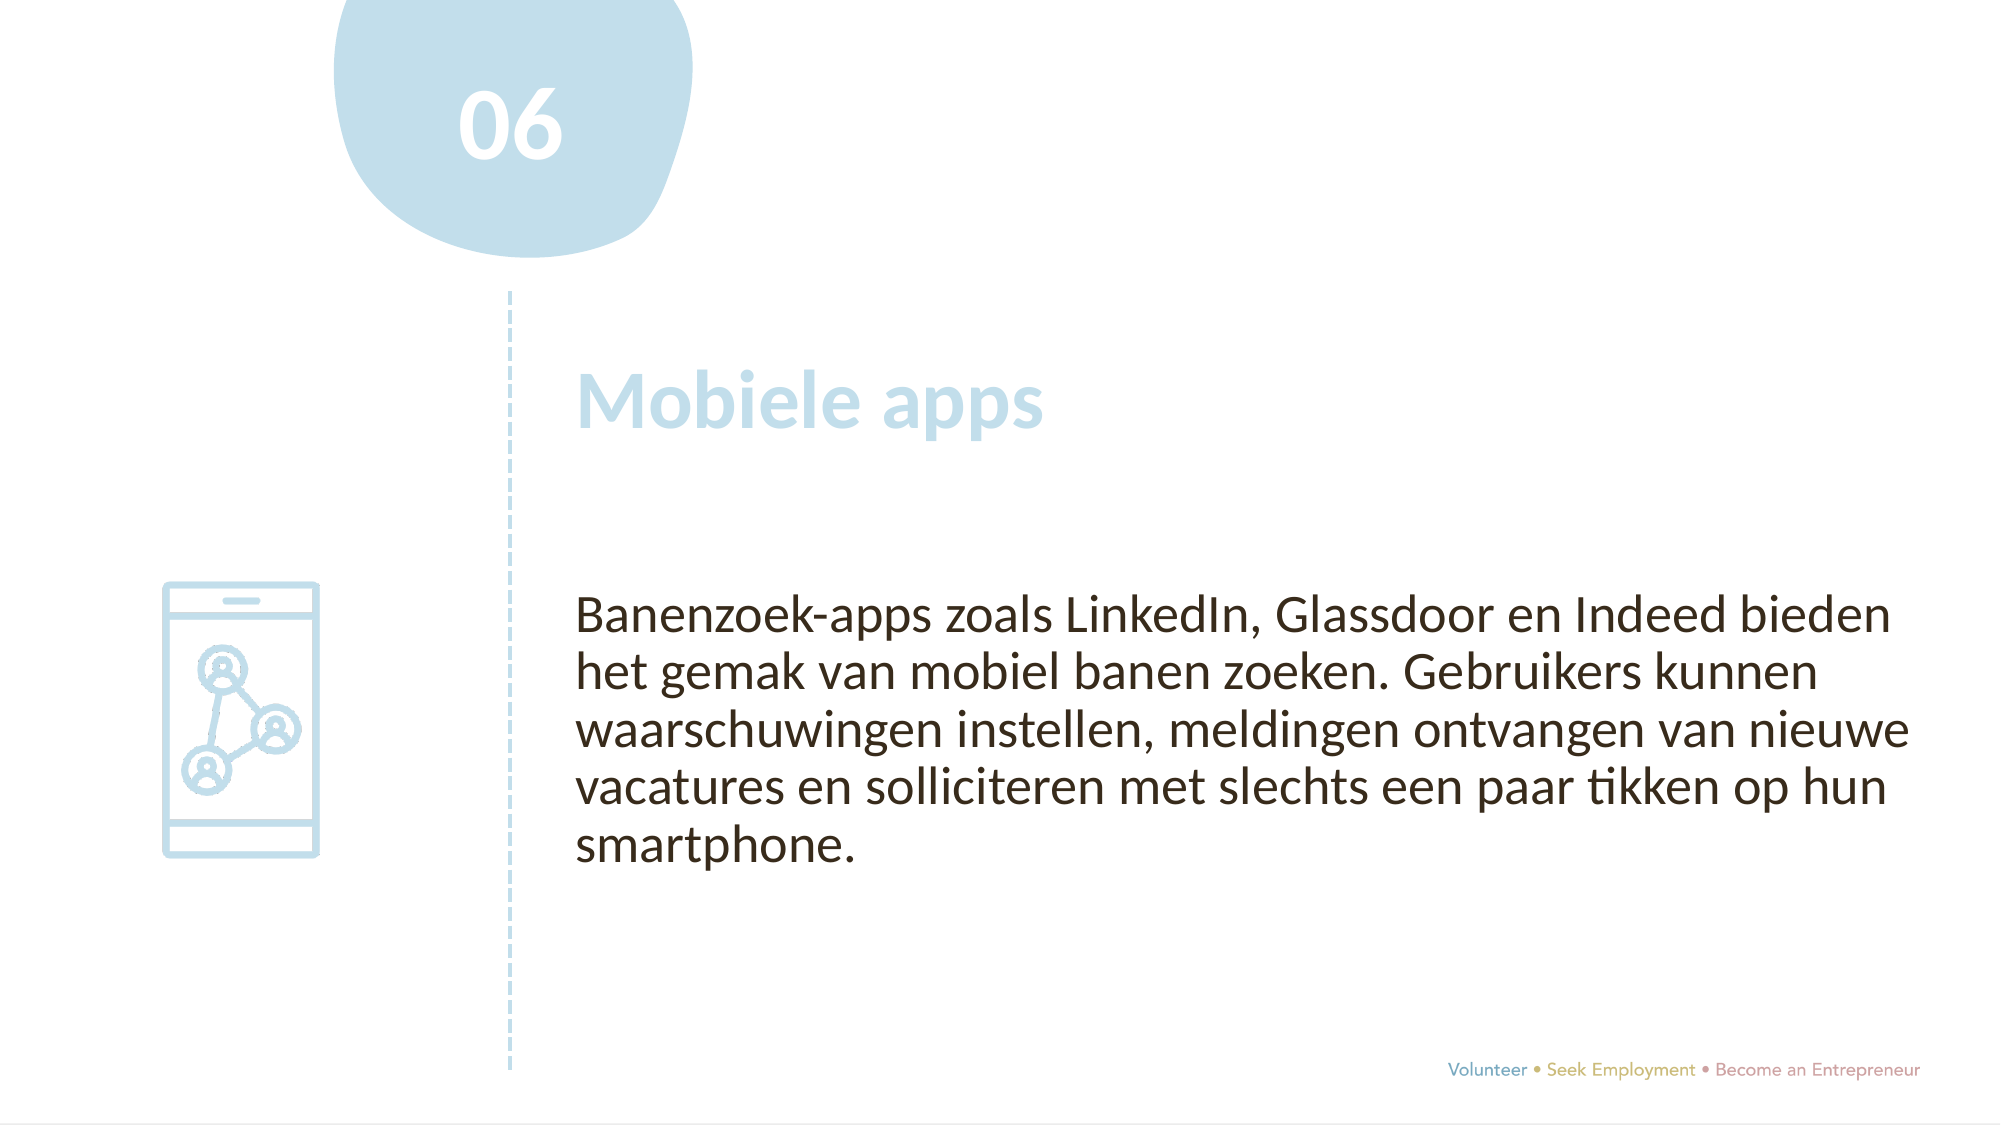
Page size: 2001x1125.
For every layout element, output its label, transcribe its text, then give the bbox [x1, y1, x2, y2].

picture [90, 569, 391, 870]
picture [1418, 1046, 1971, 1103]
text_box Banenzoek-apps zoals LinkedIn, Glassdoor en Indeed bieden het gemak van mobiel banen zoeken. Gebruikers kunnen waarschuwingen instellen, meldingen ontvangen van nieuwe vacatures en solliciteren met slechts een paar tikken op hun smartphone. [560, 578, 1969, 907]
text_box [333, 0, 693, 258]
text_box Mobiele apps [560, 354, 1840, 499]
text_box 06 [443, 62, 634, 203]
